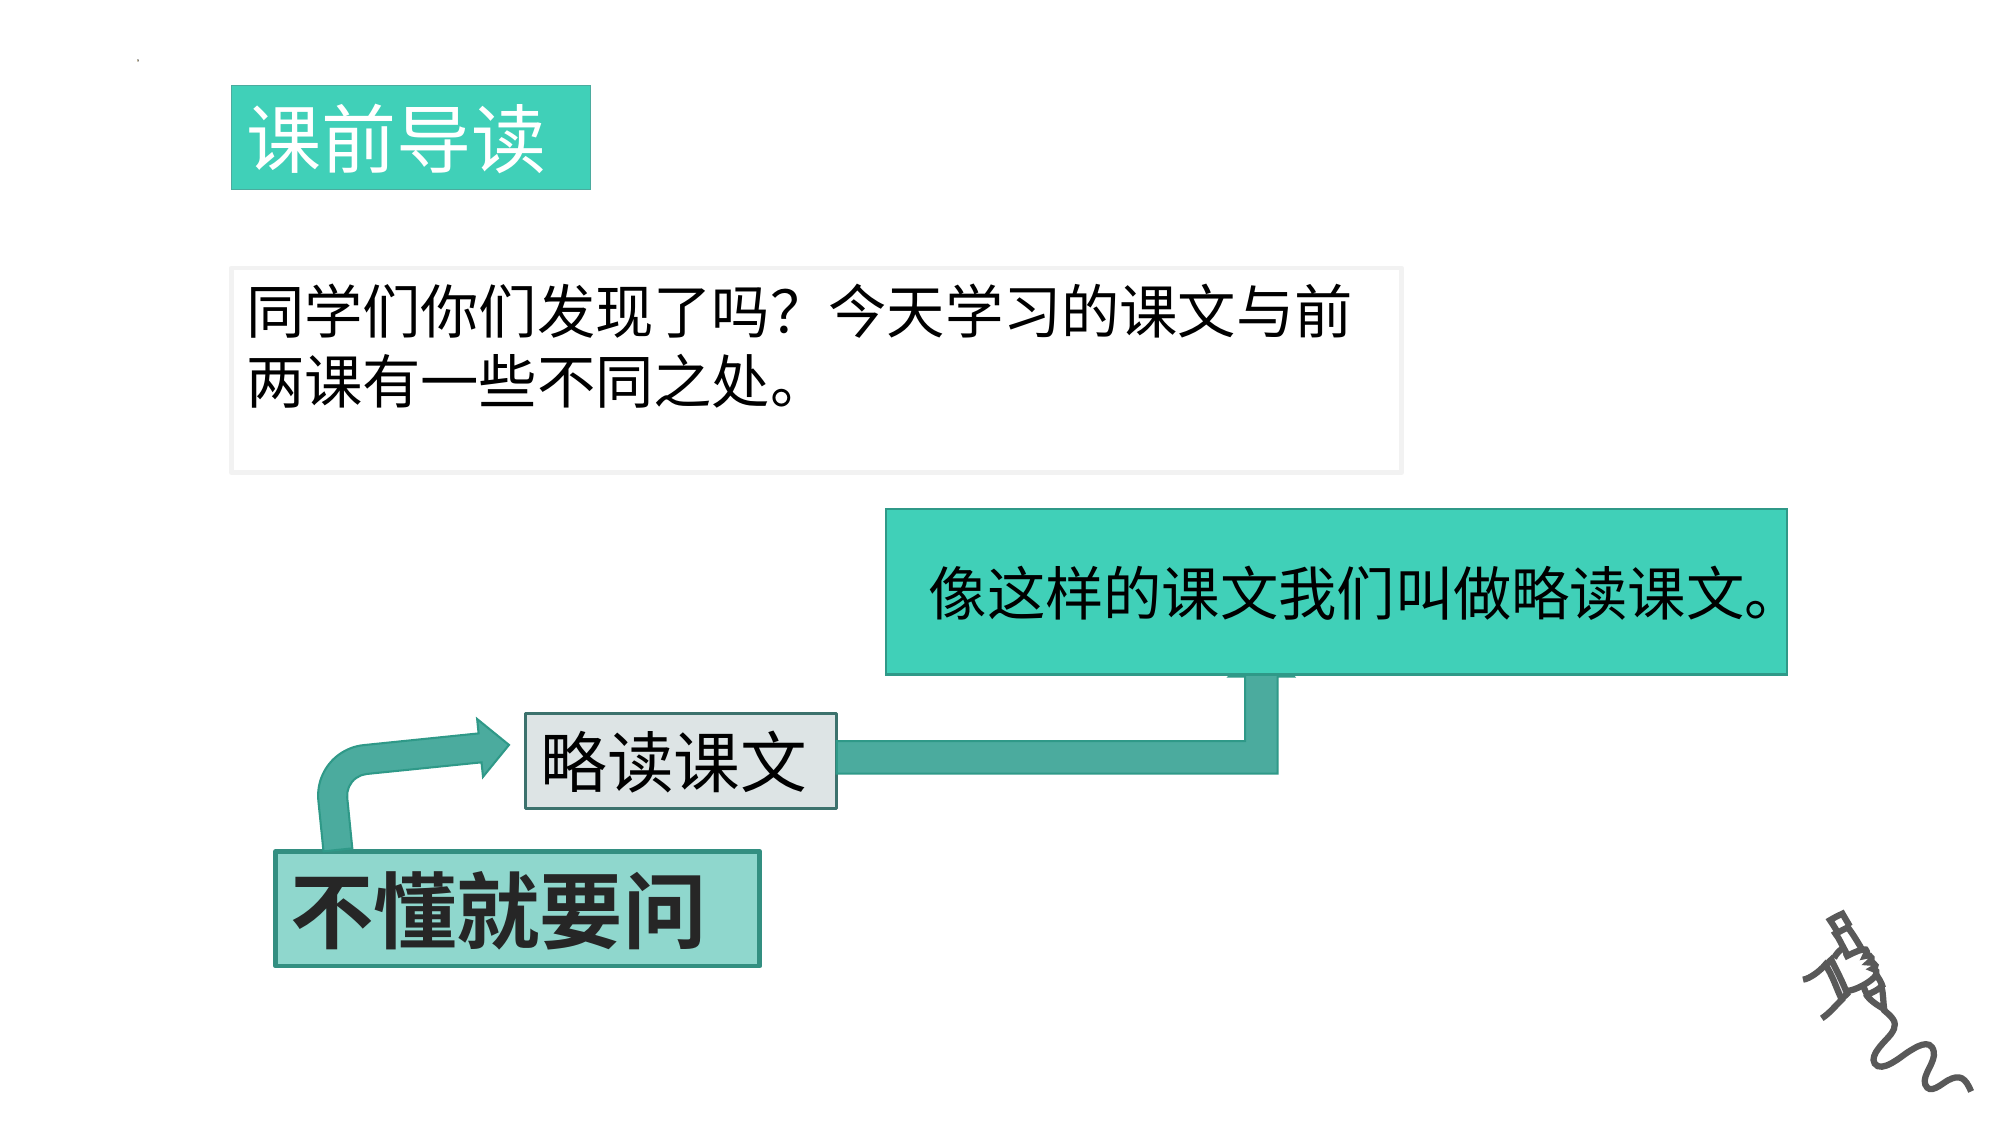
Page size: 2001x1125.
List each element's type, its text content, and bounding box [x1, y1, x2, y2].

text_box 像这样的课文我们叫做略读课文。 [885, 508, 1788, 676]
text_box 略读课文 [525, 713, 837, 809]
text_box 不懂就要问 [275, 851, 760, 967]
text_box 同学们你们发现了吗？今天学习的课文与前两课有一些不同之处。 [231, 267, 1402, 473]
text_box [317, 716, 511, 853]
text_box 课前导读 [231, 85, 591, 190]
text_box [835, 676, 1297, 775]
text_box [1809, 915, 1950, 1115]
